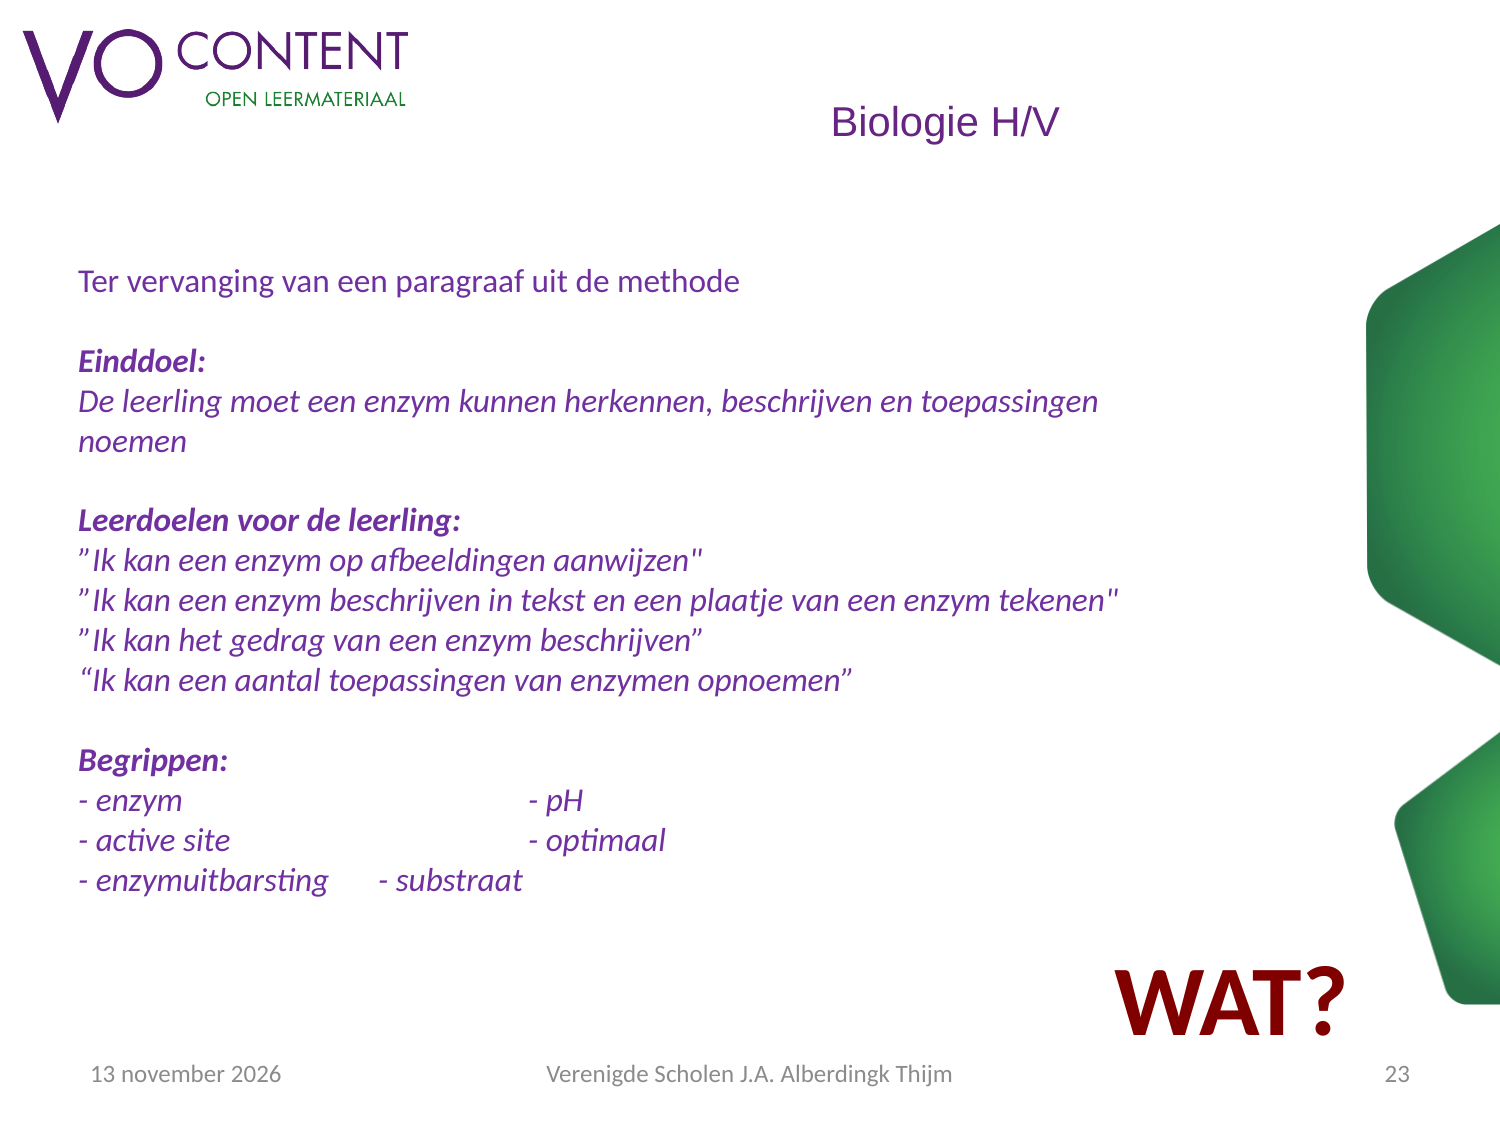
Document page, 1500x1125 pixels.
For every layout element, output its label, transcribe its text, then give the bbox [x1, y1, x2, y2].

text_box Ter vervanging van een paragraaf uit de methode Einddoel: De leerling moet een enzym kunnen herkennen, beschrijven en toepassingen noemen Leerdoelen voor de leerling: ”Ik kan een enzym op afbeeldingen aanwijzen" ”Ik kan een enzym beschrijven in tekst en een plaatje van een enzym tekenen" ”Ik kan het gedrag van een enzym beschrijven” “Ik kan een aantal toepassingen van enzymen opnoemen” Begrippen: - enzym - pH - active site - optimaal - enzymuitbarsting - substraat [63, 251, 1229, 951]
picture [1366, 222, 1500, 1005]
slide_number 23 [1074, 1042, 1425, 1103]
title Biologie H/V [815, 82, 1384, 157]
text_box WAT? [1099, 927, 1394, 1063]
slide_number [75, 1042, 425, 1103]
picture [22, 29, 408, 124]
footer Verenigde Scholen J.A. Alberdingk Thijm [512, 1042, 988, 1103]
